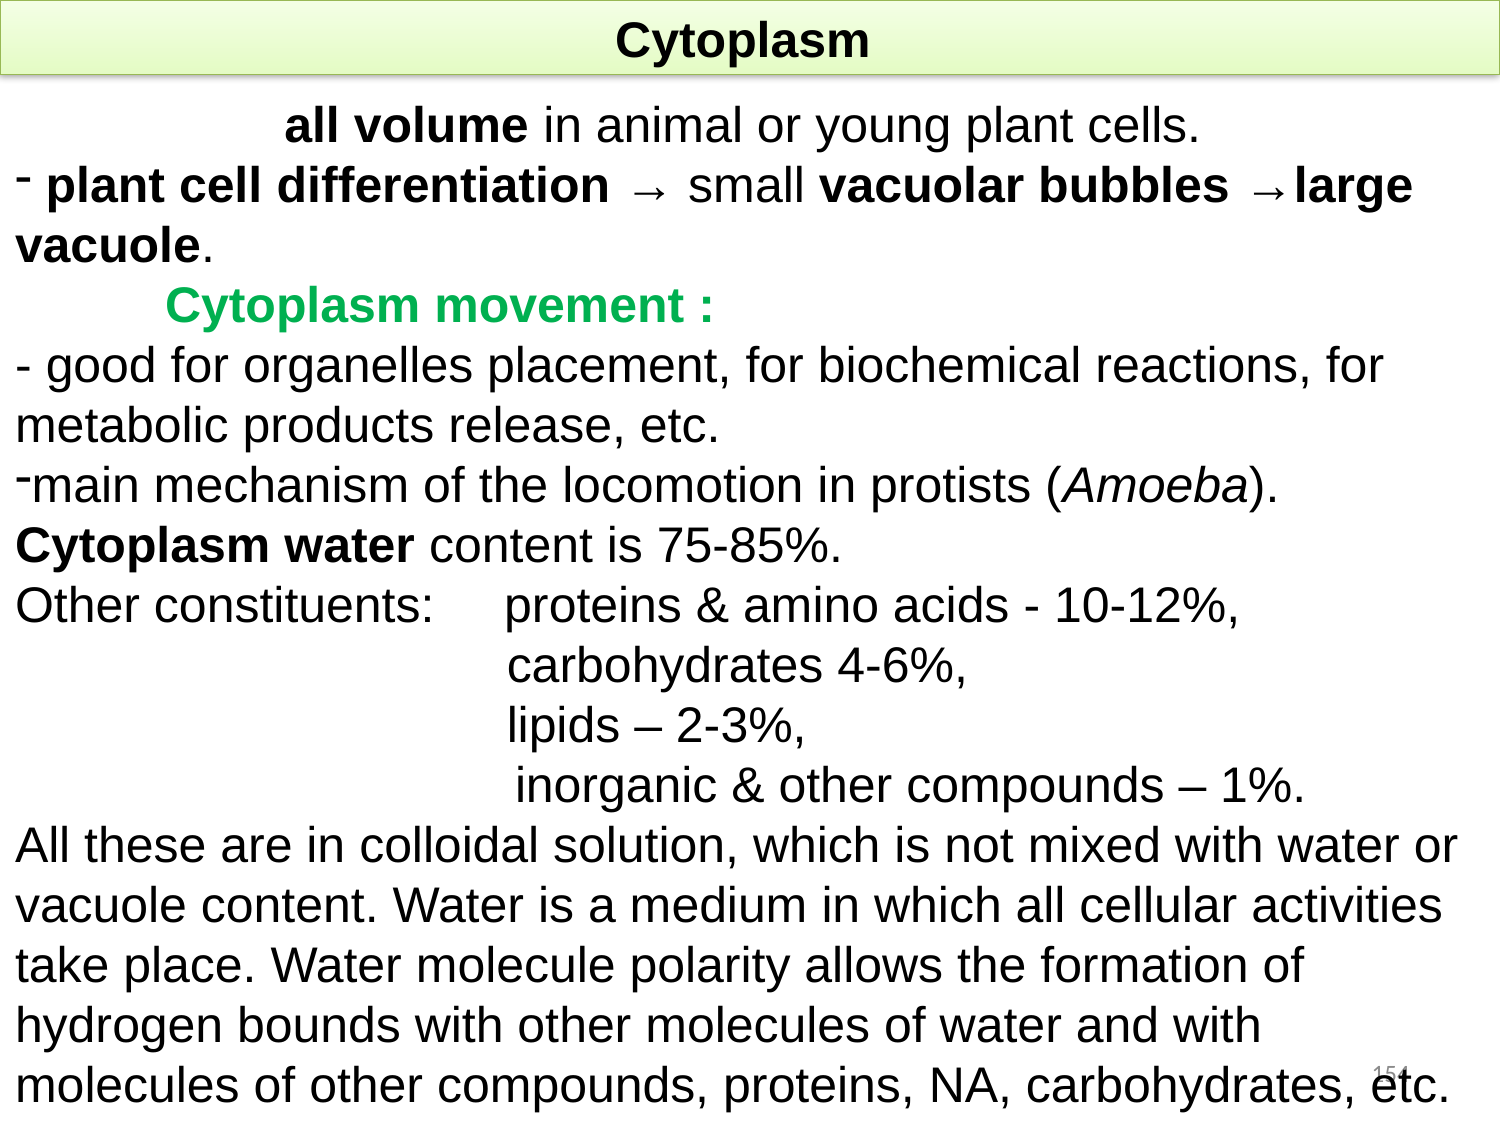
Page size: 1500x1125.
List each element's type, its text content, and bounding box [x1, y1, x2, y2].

text_box Cytoplasm [0, 0, 1500, 75]
text_box all volume in animal or young plant cells. plant cell differentiation → small vacuolar bubbles →large vacuole. Cytoplasm movement : - good for organelles placement, for biochemical reactions, for metabolic products release, etc. main mechanism of the locomotion in protists (Amoeba). Cytoplasm water content is 75-85%. Other constituents: proteins & amino acids - 10-12%, carbohydrates 4-6%, lipids – 2-3%, inorganic & other compounds – 1%. All these are in colloidal solution, which is not mixed with water or vacuole content. Water is a medium in which all cellular activities take place. Water molecule polarity allows the formation of hydrogen bounds with other molecules of water and with molecules of other compounds, proteins, NA, carbohydrates, etc. [0, 84, 1500, 1120]
